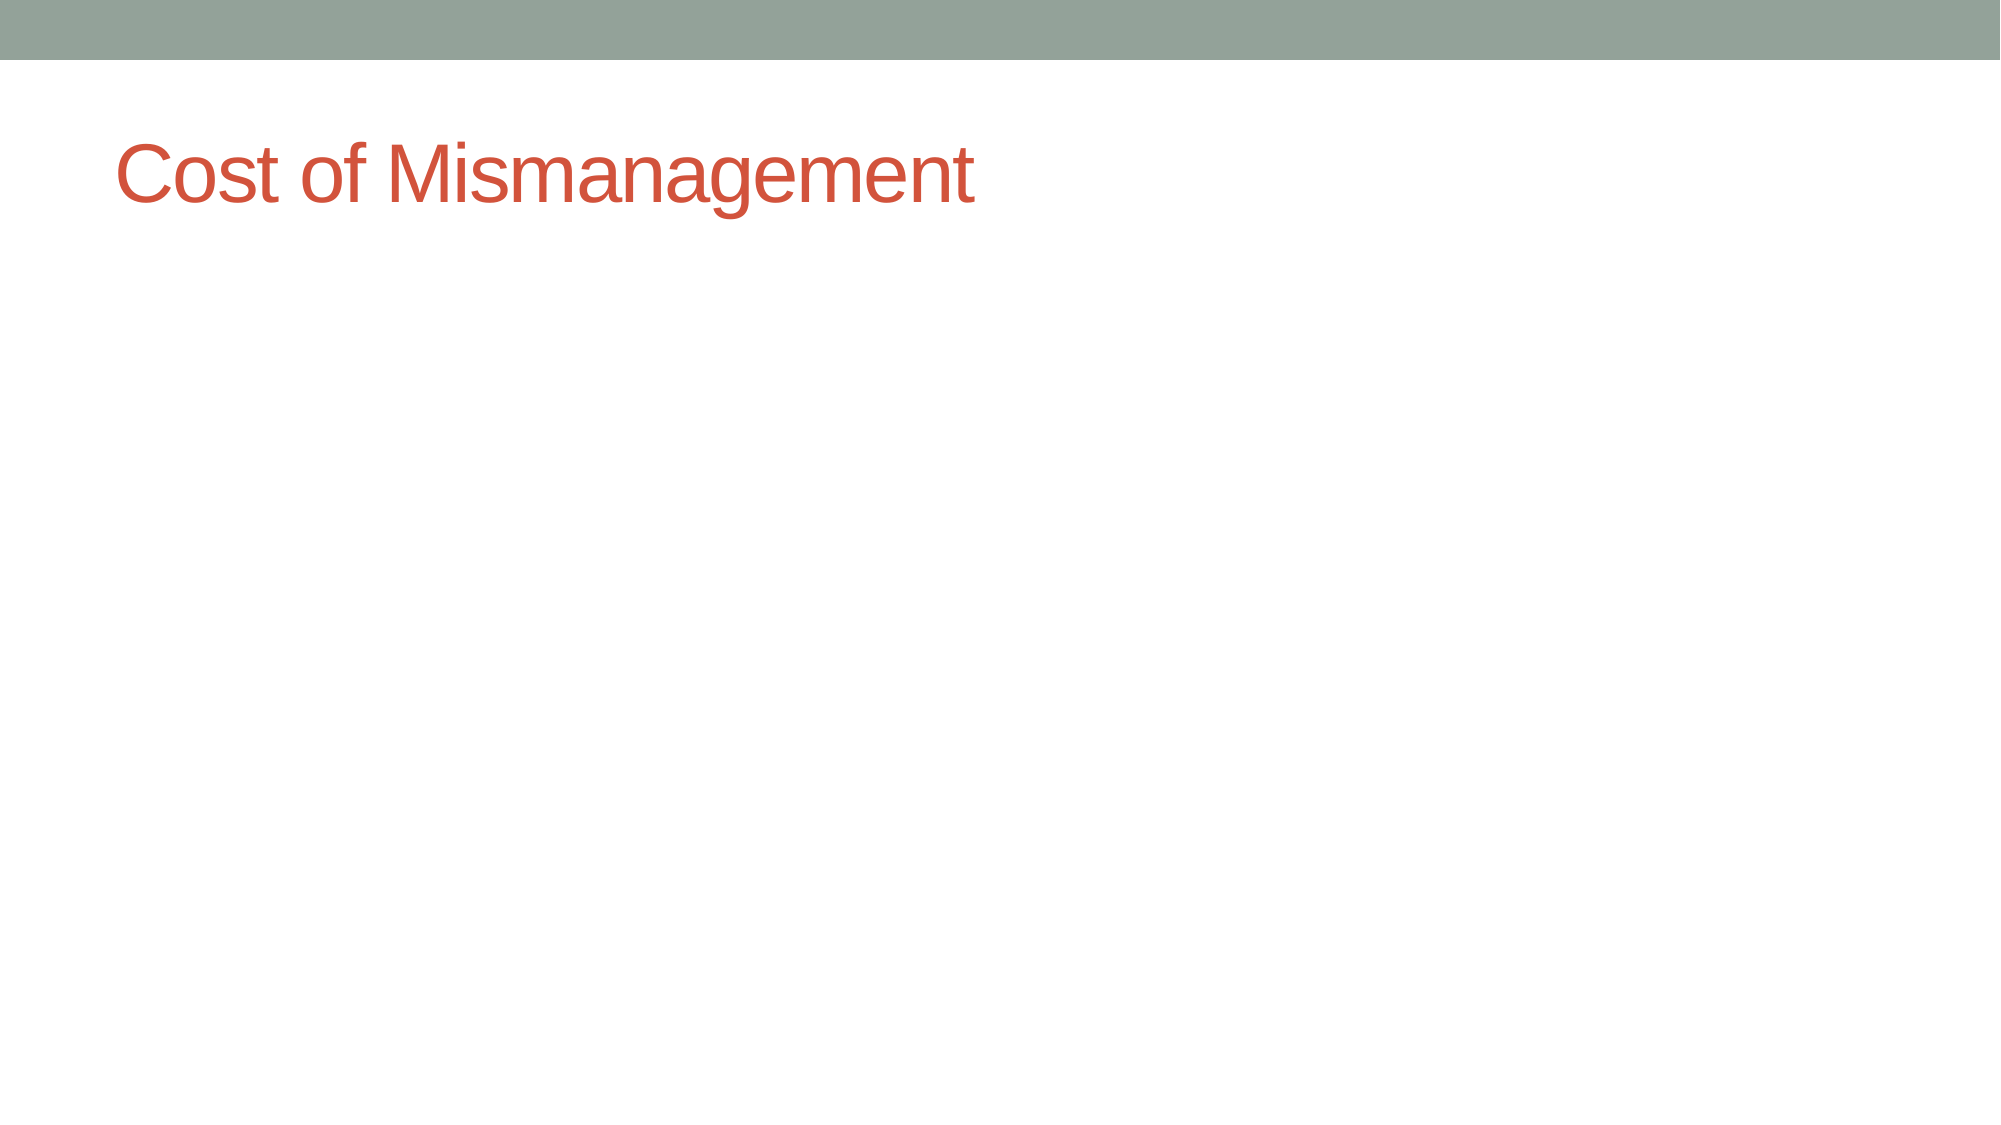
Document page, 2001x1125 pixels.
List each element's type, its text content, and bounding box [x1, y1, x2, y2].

title Cost of Mismanagement [99, 87, 1900, 250]
